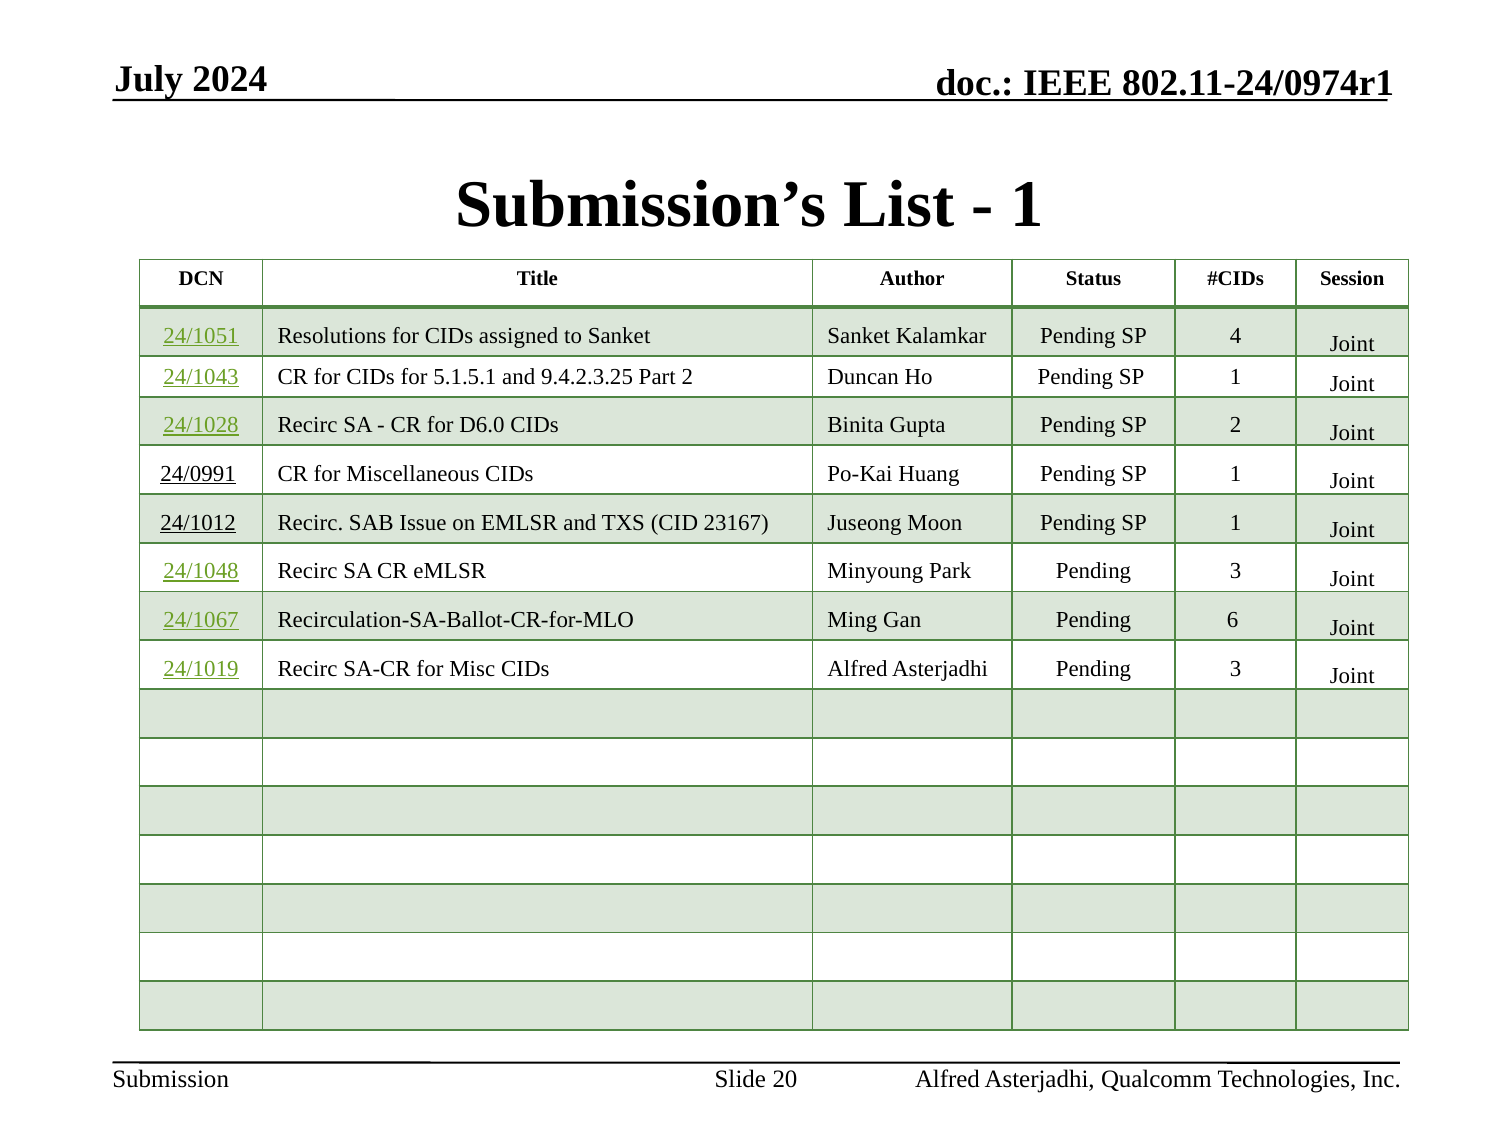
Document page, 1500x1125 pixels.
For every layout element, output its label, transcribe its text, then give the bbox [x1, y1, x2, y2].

table_cell [1176, 933, 1295, 980]
table_cell Joint [1297, 309, 1408, 355]
footer Alfred Asterjadhi, Qualcomm Technologies, Inc. [878, 1061, 1402, 1093]
table_cell [1297, 836, 1408, 883]
table_cell [1297, 982, 1408, 1029]
table_header Session [1297, 260, 1408, 305]
table_cell 1 [1176, 495, 1295, 542]
table_cell [1013, 690, 1174, 737]
table_cell Recirculation-SA-Ballot-CR-for-MLO [263, 592, 812, 639]
table_cell [1176, 836, 1295, 883]
table_cell [813, 933, 1011, 980]
table_cell Recirc SA-CR for Misc CIDs [263, 641, 812, 688]
table_cell 1 [1176, 357, 1295, 396]
table_cell Joint [1297, 495, 1408, 542]
table_cell Binita Gupta [813, 398, 1011, 444]
table_cell 24/1048 [140, 544, 262, 591]
table_cell 24/1051 [140, 309, 262, 355]
table_cell [140, 982, 262, 1029]
table_cell [1297, 690, 1408, 737]
table_cell [140, 690, 262, 737]
table_cell Pending SP [1013, 495, 1174, 542]
table_cell Resolutions for CIDs assigned to Sanket [263, 309, 812, 355]
table_header Status [1013, 260, 1174, 305]
table_cell Minyoung Park [813, 544, 1011, 591]
title Submission’s List - 1 [112, 112, 1388, 288]
table_cell 3 [1176, 544, 1295, 591]
table_cell [140, 836, 262, 883]
table_cell Sanket Kalamkar [813, 309, 1011, 355]
table_cell [1013, 933, 1174, 980]
table_header Title [263, 260, 812, 305]
table_cell [813, 885, 1011, 932]
table_cell Pending [1013, 641, 1174, 688]
table_cell [1297, 885, 1408, 932]
table_cell Recirc SA CR eMLSR [263, 544, 812, 591]
table_cell [1176, 982, 1295, 1029]
slide_number Slide 20 [712, 1061, 800, 1123]
table_cell 24/1012 [140, 495, 262, 542]
table_cell Recirc SA - CR for D6.0 CIDs [263, 398, 812, 444]
table_cell [140, 739, 262, 785]
table_cell [1297, 787, 1408, 834]
table_cell [263, 836, 812, 883]
table_cell [813, 982, 1011, 1029]
table_cell Pending [1013, 544, 1174, 591]
table_cell 24/0991 [140, 446, 262, 493]
table_cell [813, 787, 1011, 834]
table_cell CR for CIDs for 5.1.5.1 and 9.4.2.3.25 Part 2 [263, 357, 812, 396]
table_cell [1013, 739, 1174, 785]
table_cell [263, 739, 812, 785]
table_cell Duncan Ho [813, 357, 1011, 396]
table_cell [1176, 885, 1295, 932]
table_header DCN [140, 260, 262, 305]
table_cell Pending SP [1013, 357, 1174, 396]
table_header Author [813, 260, 1011, 305]
table_cell Ming Gan [813, 592, 1011, 639]
table_cell [1013, 885, 1174, 932]
table_cell [140, 933, 262, 980]
table_cell 24/1067 [140, 592, 262, 639]
table_cell 4 [1176, 309, 1295, 355]
table_cell Joint [1297, 357, 1408, 396]
table_cell Pending SP [1013, 309, 1174, 355]
table_cell 6 [1176, 592, 1295, 639]
table_cell Joint [1297, 544, 1408, 591]
table_cell Joint [1297, 592, 1408, 639]
table_cell [1176, 690, 1295, 737]
table_header #CIDs [1176, 260, 1295, 305]
table_cell [813, 739, 1011, 785]
table_cell [813, 690, 1011, 737]
table_cell 24/1019 [140, 641, 262, 688]
table_cell Recirc. SAB Issue on EMLSR and TXS (CID 23167) [263, 495, 812, 542]
table_cell Joint [1297, 641, 1408, 688]
table_cell Pending [1013, 592, 1174, 639]
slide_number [114, 54, 423, 100]
table_cell [1176, 787, 1295, 834]
table_cell [140, 885, 262, 932]
table_cell Pending SP [1013, 446, 1174, 493]
table_cell [263, 690, 812, 737]
table_cell Po-Kai Huang [813, 446, 1011, 493]
table_cell [263, 933, 812, 980]
table_cell 24/1028 [140, 398, 262, 444]
table_cell 24/1043 [140, 357, 262, 396]
table_cell Pending SP [1013, 398, 1174, 444]
table_cell CR for Miscellaneous CIDs [263, 446, 812, 493]
table_cell 1 [1176, 446, 1295, 493]
table_cell [1013, 787, 1174, 834]
table_cell Juseong Moon [813, 495, 1011, 542]
table_cell [263, 787, 812, 834]
table_cell [263, 982, 812, 1029]
table_cell Joint [1297, 446, 1408, 493]
table_cell [1013, 982, 1174, 1029]
table_cell [1176, 739, 1295, 785]
table_cell Joint [1297, 398, 1408, 444]
table_cell [1297, 739, 1408, 785]
table_cell Alfred Asterjadhi [813, 641, 1011, 688]
table_cell 3 [1176, 641, 1295, 688]
table_cell [1297, 933, 1408, 980]
table_cell [140, 787, 262, 834]
table_cell [1013, 836, 1174, 883]
table_cell [263, 885, 812, 932]
table_cell 2 [1176, 398, 1295, 444]
table_cell [813, 836, 1011, 883]
